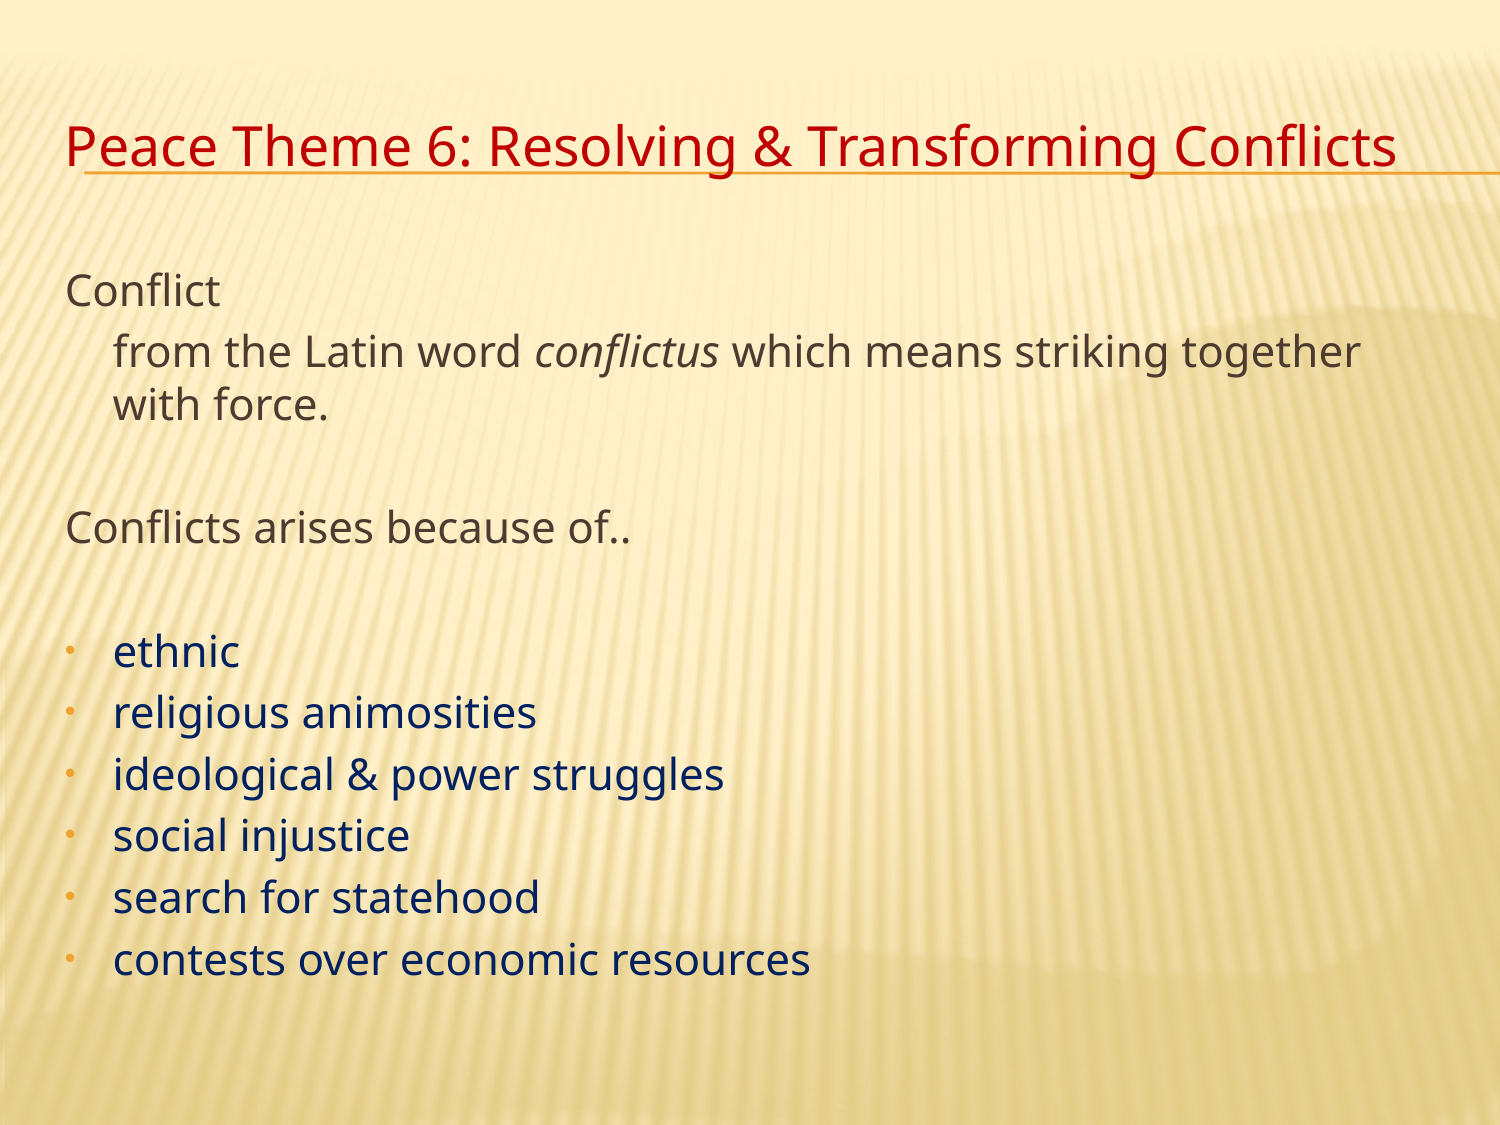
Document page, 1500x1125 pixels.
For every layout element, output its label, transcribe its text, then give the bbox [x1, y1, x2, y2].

list Conflict from the Latin word conflictus which means striking together with force. Conflicts arises because of.. ethnic religious animosities ideological & power struggles social injustice search for statehood contests over economic resources [50, 254, 1475, 998]
title Peace Theme 6: Resolving & Transforming Conflicts [50, 75, 1475, 213]
